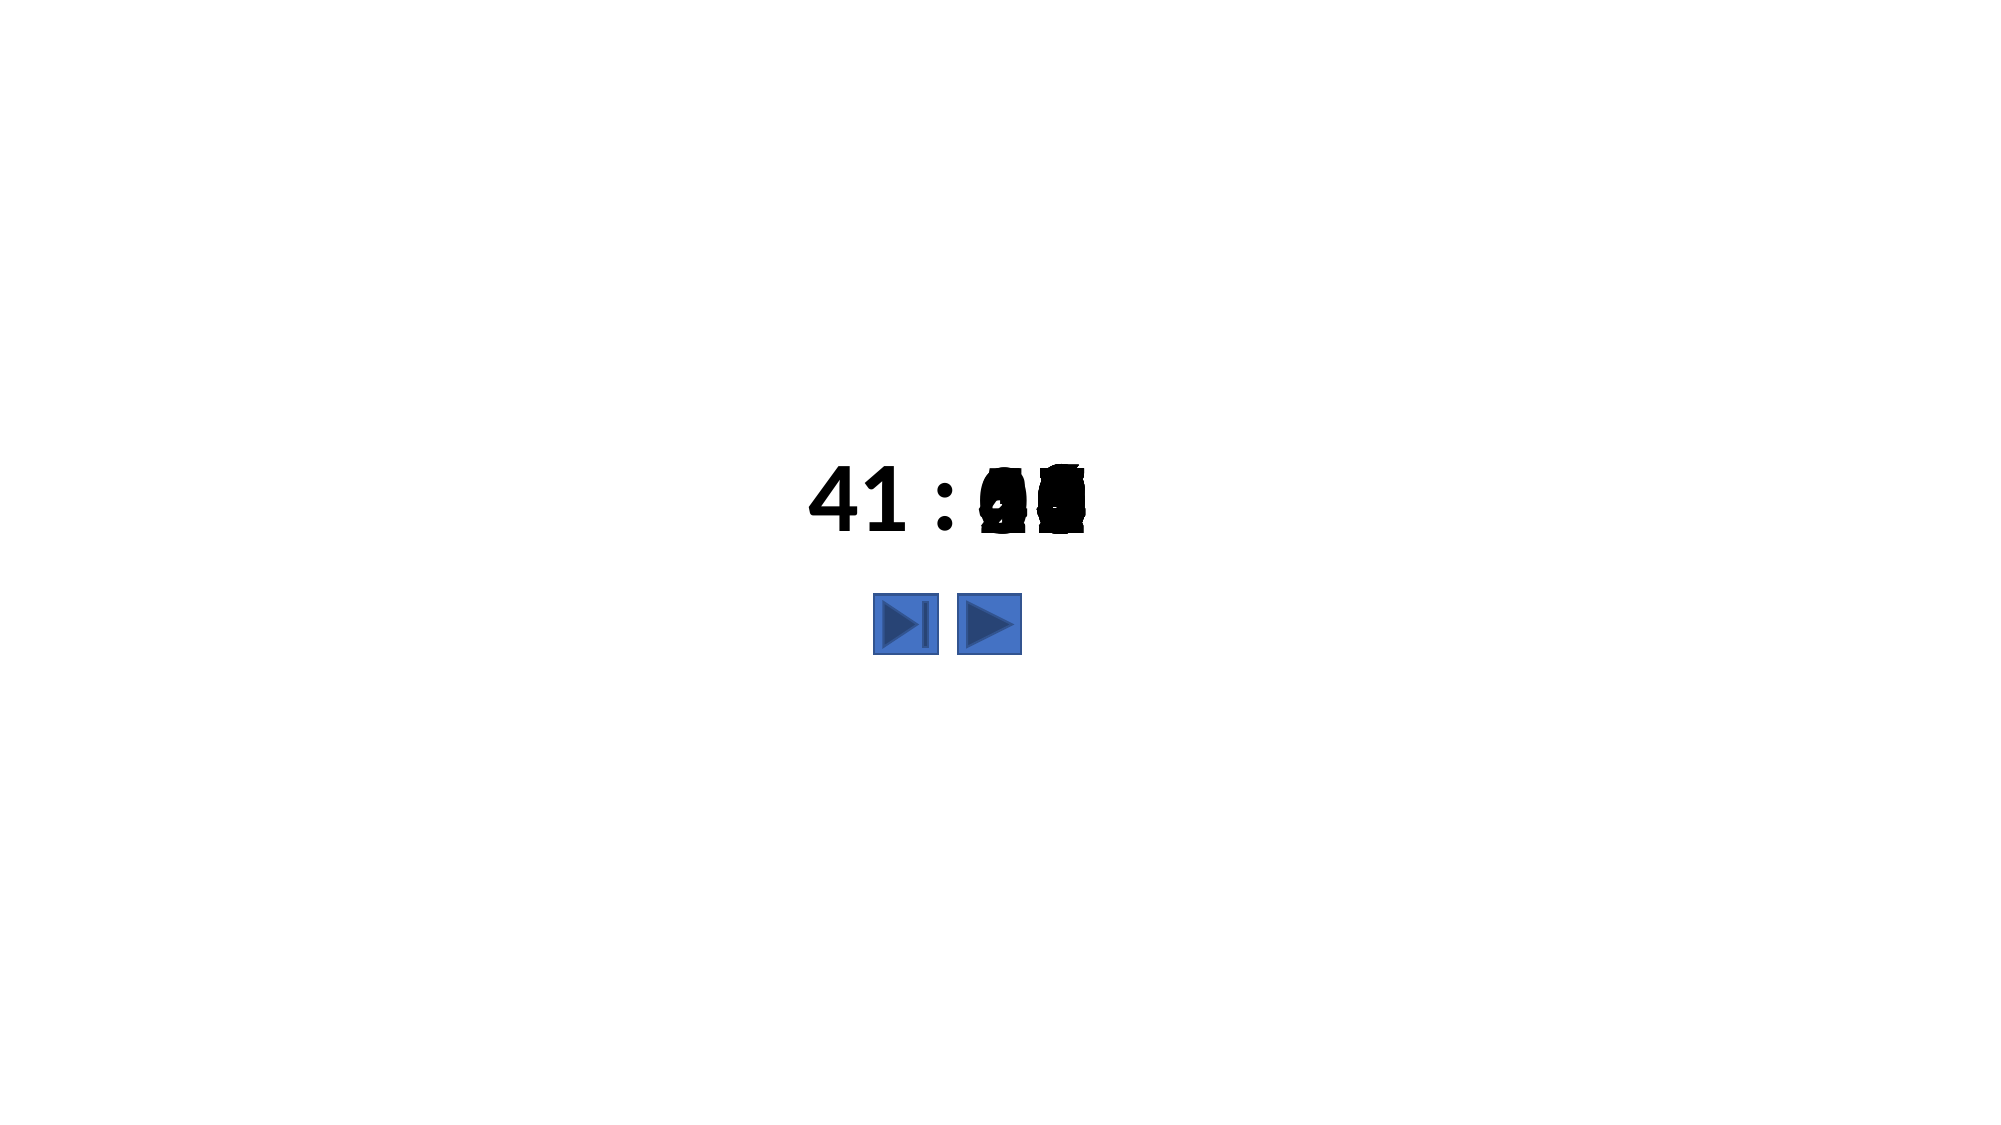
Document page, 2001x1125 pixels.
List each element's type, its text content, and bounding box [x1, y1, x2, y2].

slide_number 40 [784, 461, 925, 522]
